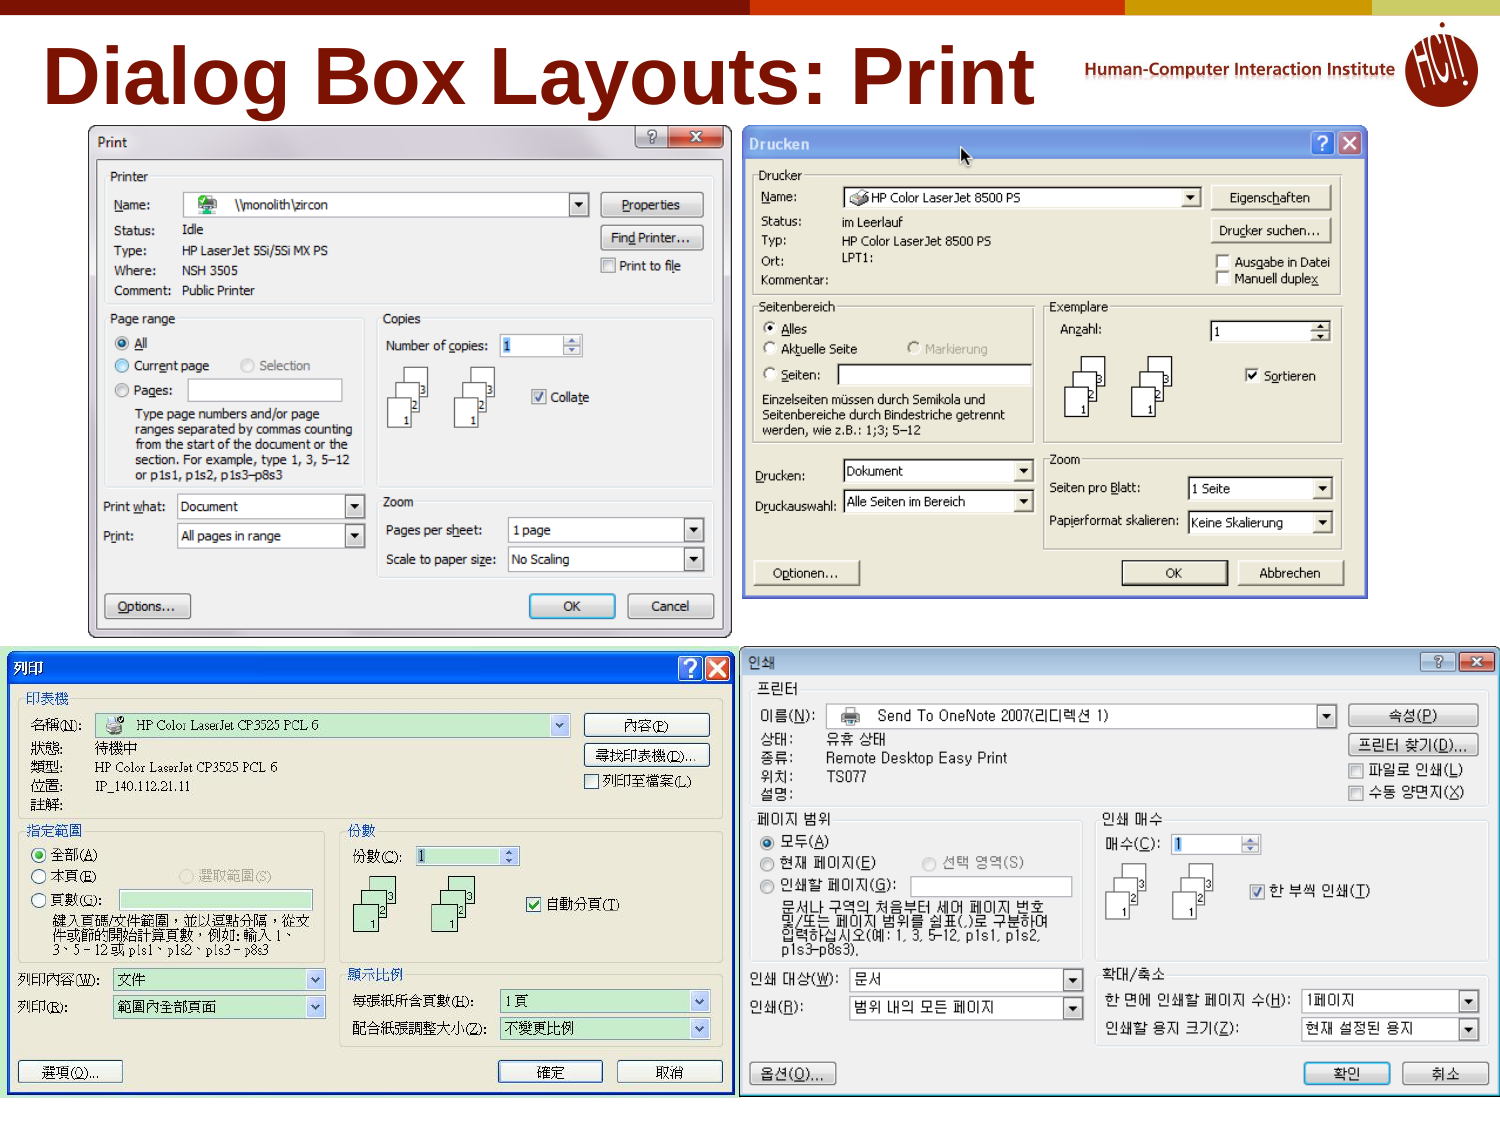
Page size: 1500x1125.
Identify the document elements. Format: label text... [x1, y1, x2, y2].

picture [741, 124, 1369, 599]
title Dialog Box Layouts: Print [27, 19, 1266, 129]
picture [88, 125, 732, 638]
picture [1266, 22, 1478, 107]
picture [0, 646, 1500, 1098]
